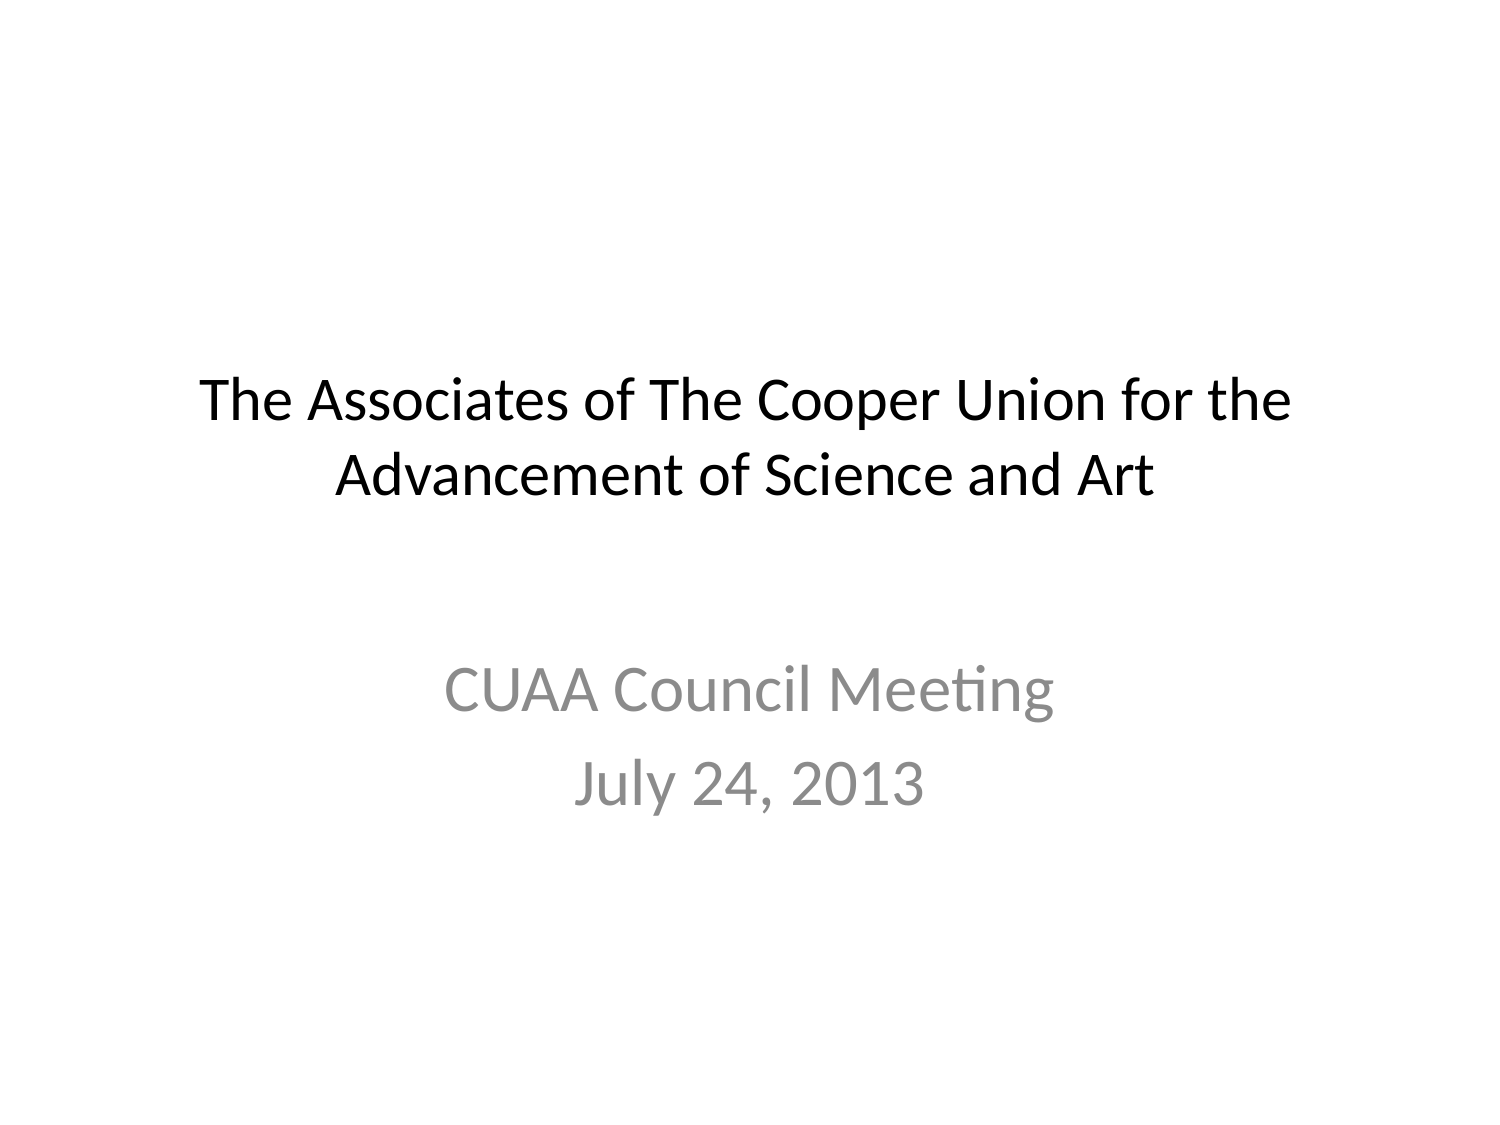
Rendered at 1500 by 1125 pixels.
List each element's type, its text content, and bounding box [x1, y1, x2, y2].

title The Associates of The Cooper Union for the Advancement of Science and Art [33, 349, 1459, 591]
subtitle CUAA Council Meeting July 24, 2013 [225, 637, 1275, 925]
